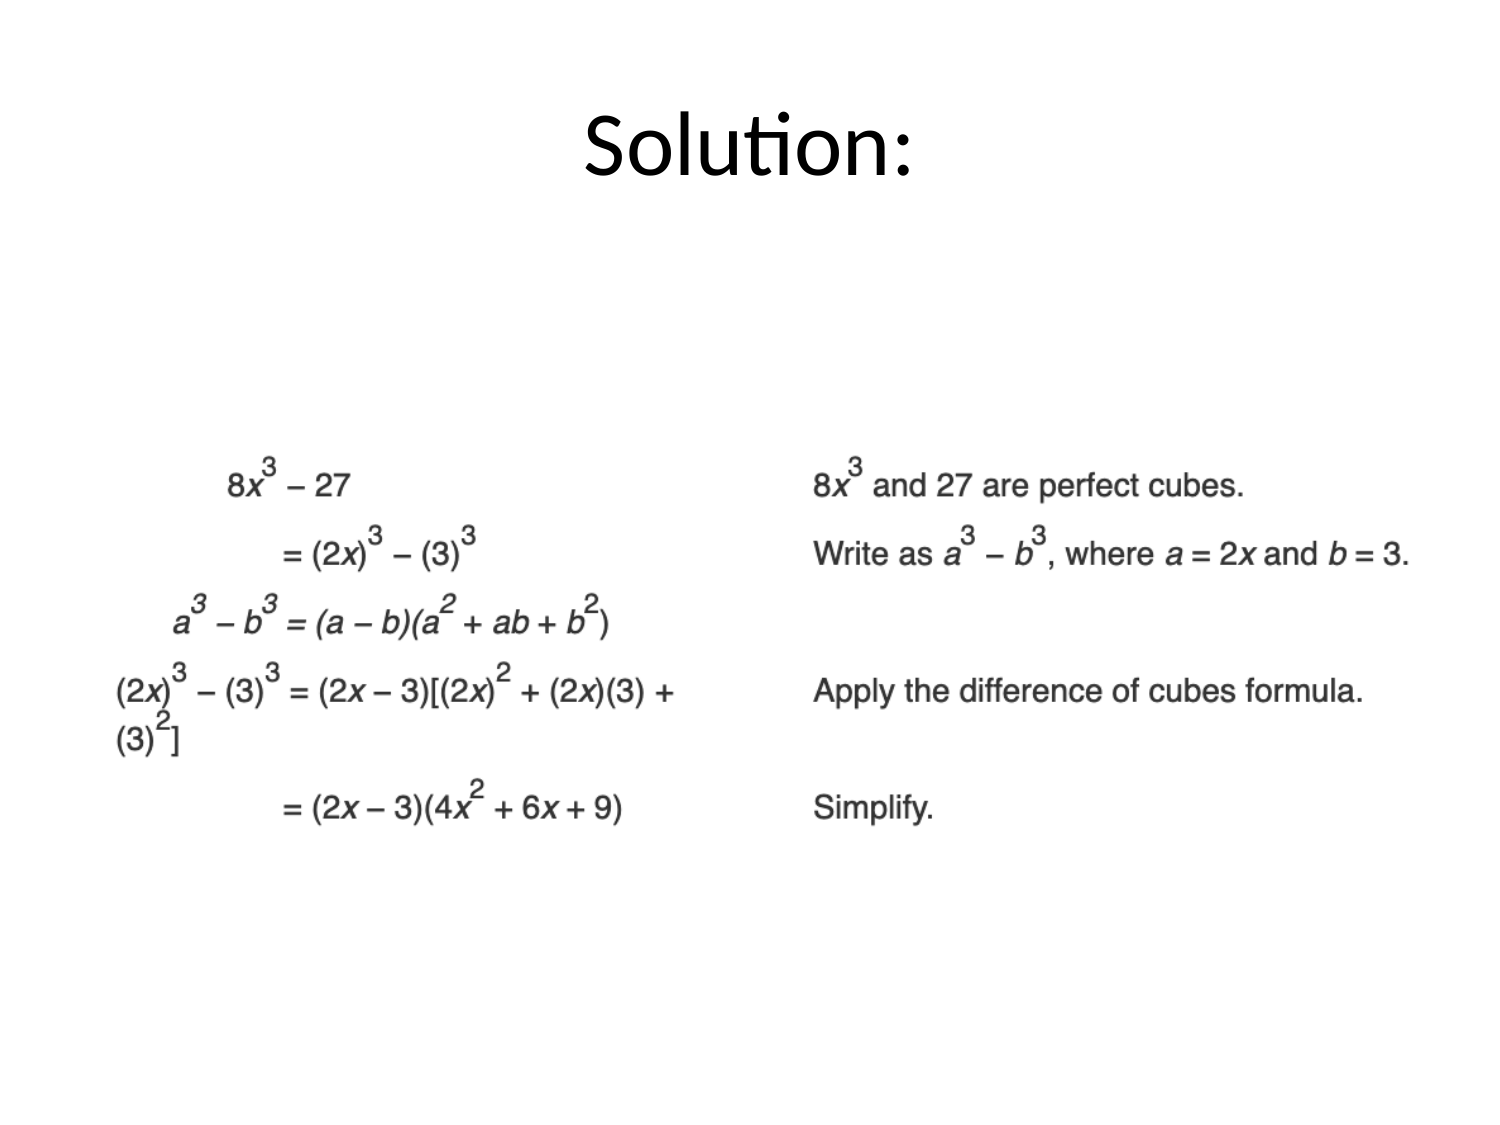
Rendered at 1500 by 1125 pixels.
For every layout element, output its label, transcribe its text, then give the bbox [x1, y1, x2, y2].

title Solution: [75, 45, 1425, 233]
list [74, 262, 1426, 1006]
